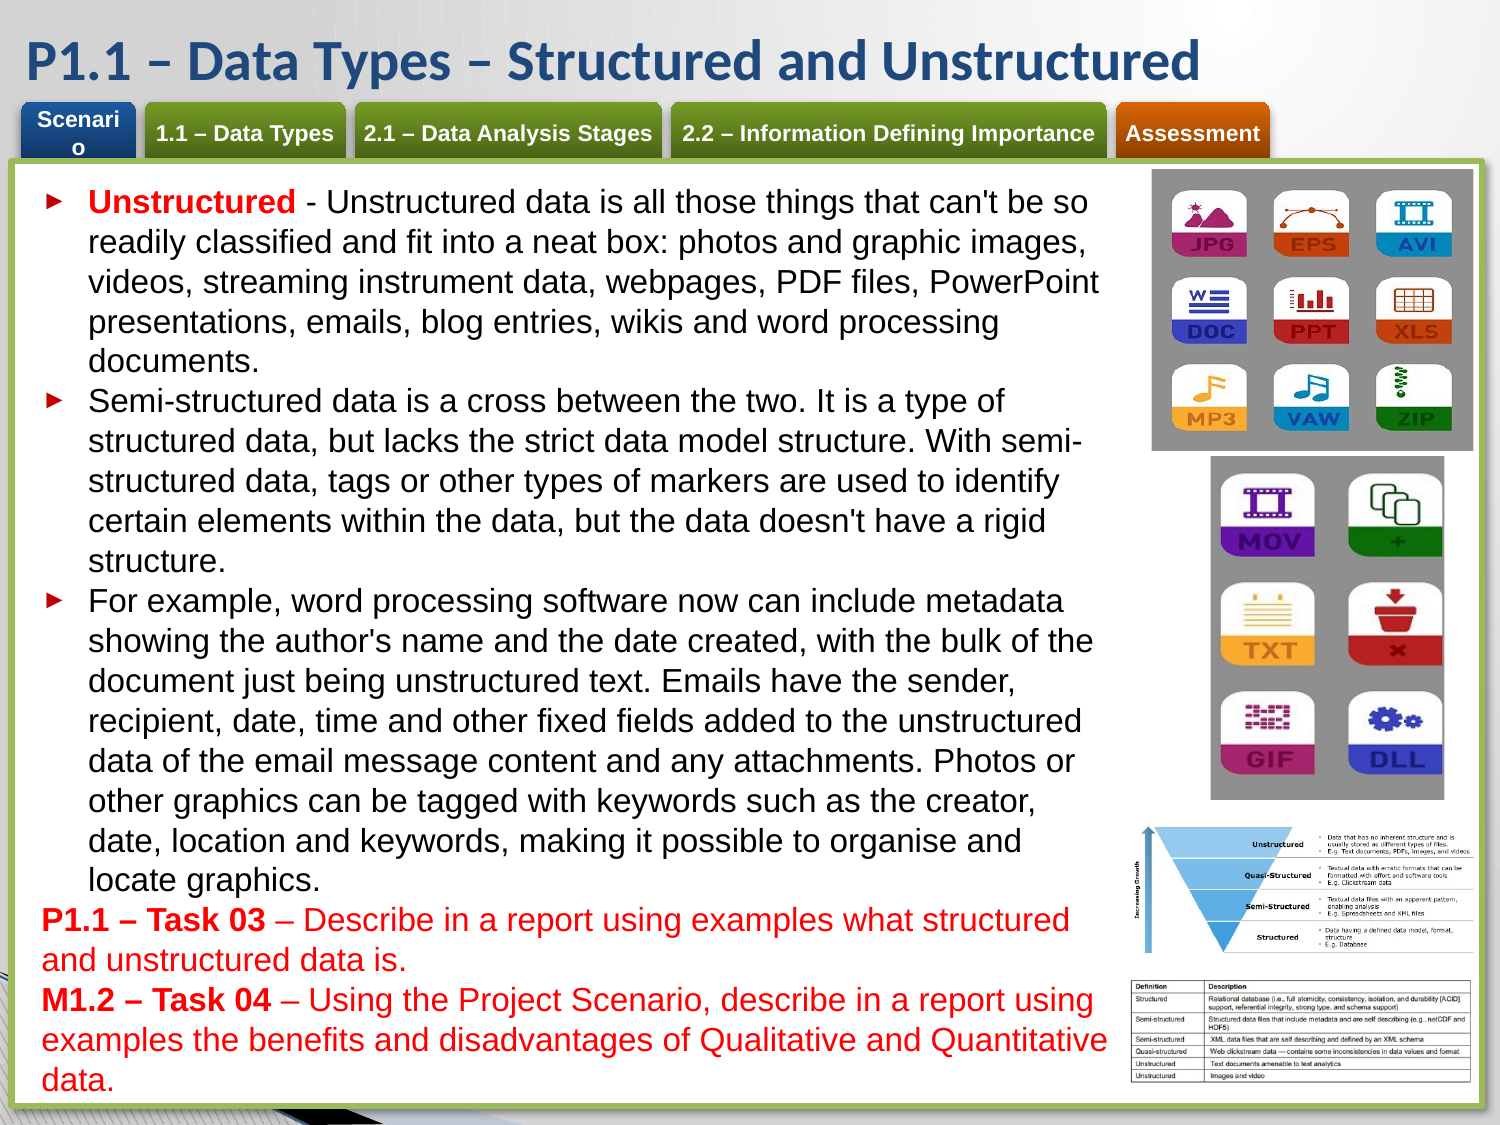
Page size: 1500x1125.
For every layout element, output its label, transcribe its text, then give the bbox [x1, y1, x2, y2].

picture [1210, 455, 1445, 808]
picture [1127, 979, 1474, 1083]
picture [1127, 822, 1474, 955]
text_box Unstructured - Unstructured data is all those things that can't be so readily classified and fit into a neat box: photos and graphic images, videos, streaming instrument data, webpages, PDF files, PowerPoint presentations, emails, blog entries, wikis and word processing documents. Semi-structured data is a cross between the two. It is a type of structured data, but lacks the strict data model structure. With semi-structured data, tags or other types of markers are used to identify certain elements within the data, but the data doesn't have a rigid structure. For example, word processing software now can include metadata showing the author's name and the date created, with the bulk of the document just being unstructured text. Emails have the sender, recipient, date, time and other fixed fields added to the unstructured data of the email message content and any attachments. Photos or other graphics can be tagged with keywords such as the creator, date, location and keywords, making it possible to organise and locate graphics. P1.1 – Task 03 – Describe in a report using examples what structured and unstructured data is. M1.2 – Task 04 – Using the Project Scenario, describe in a report using examples the benefits and disadvantages of Qualitative and Quantitative data. [26, 172, 1128, 1106]
picture [281, 1114, 303, 1125]
title P1.1 – Data Types – Structured and Unstructured [11, 11, 1270, 102]
picture [1151, 169, 1474, 451]
